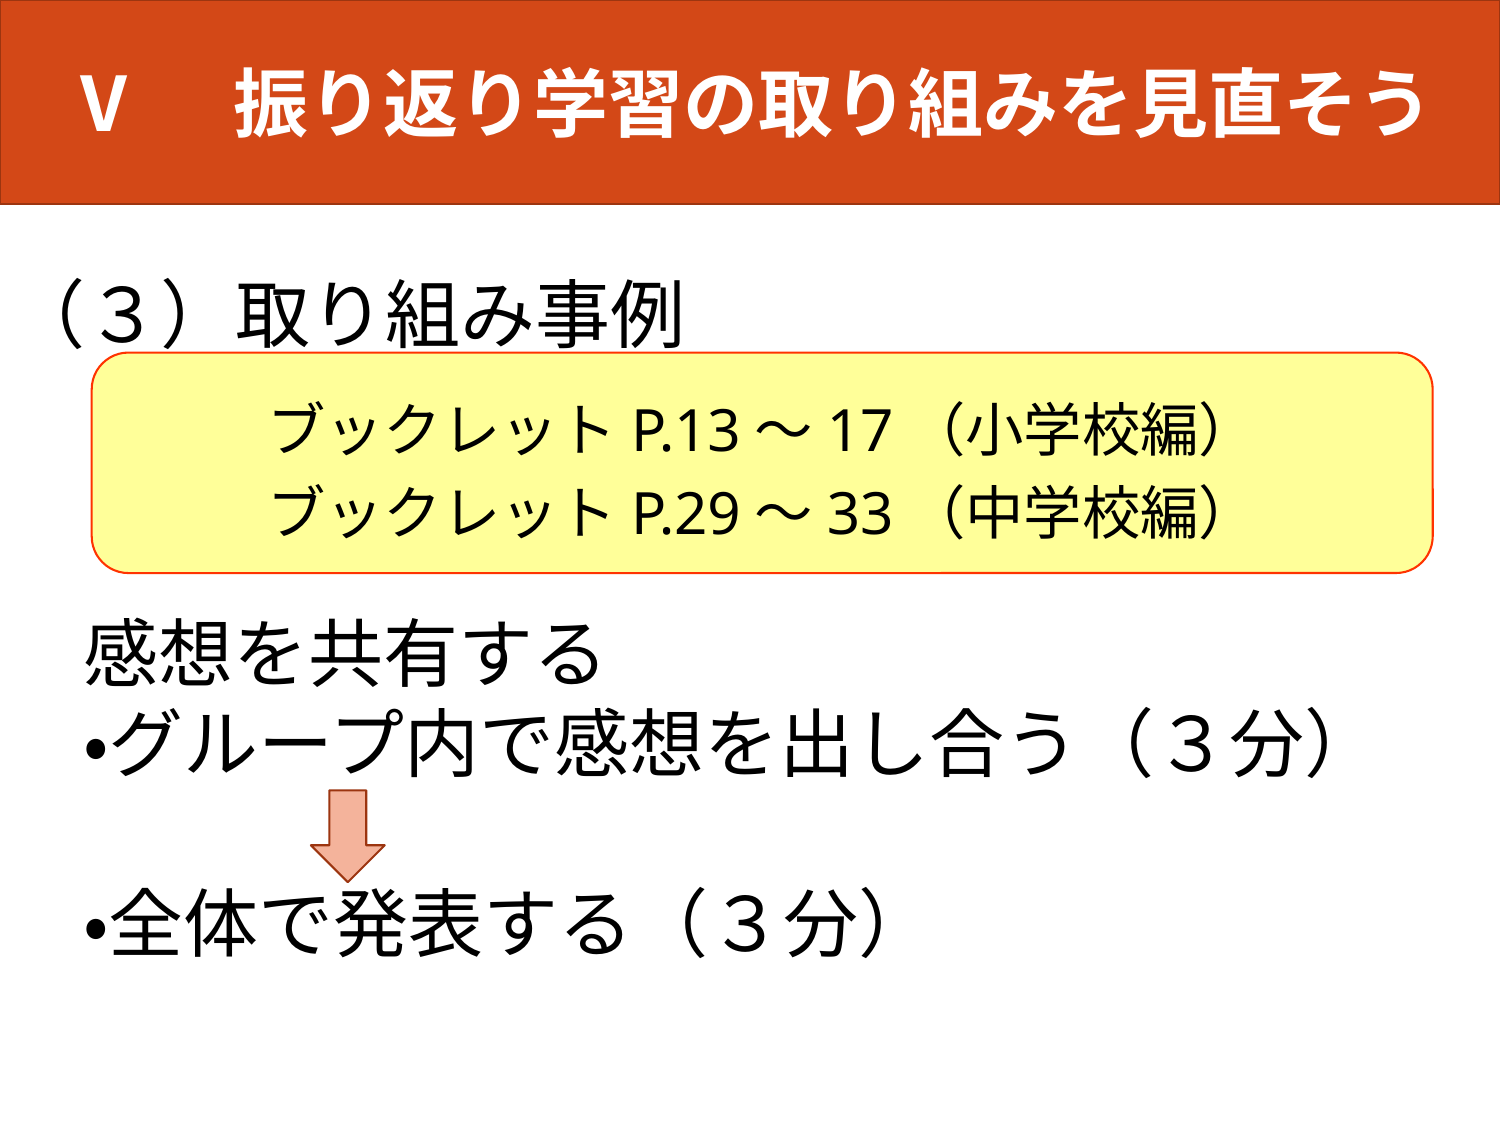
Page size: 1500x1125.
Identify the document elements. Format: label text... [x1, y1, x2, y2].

text_box ブックレットP.13～17（小学校編） ブックレットP.29～33（中学校編） [90, 351, 1434, 575]
text_box 感想を共有する ・グループ内で感想を出し合う（３分） ・全体で発表する（３分） [68, 599, 1472, 975]
text_box Ⅴ 振り返り学習の取り組みを見直そう [0, 0, 1500, 205]
text_box （３）取り組み事例 [0, 224, 1460, 365]
text_box [309, 789, 386, 883]
